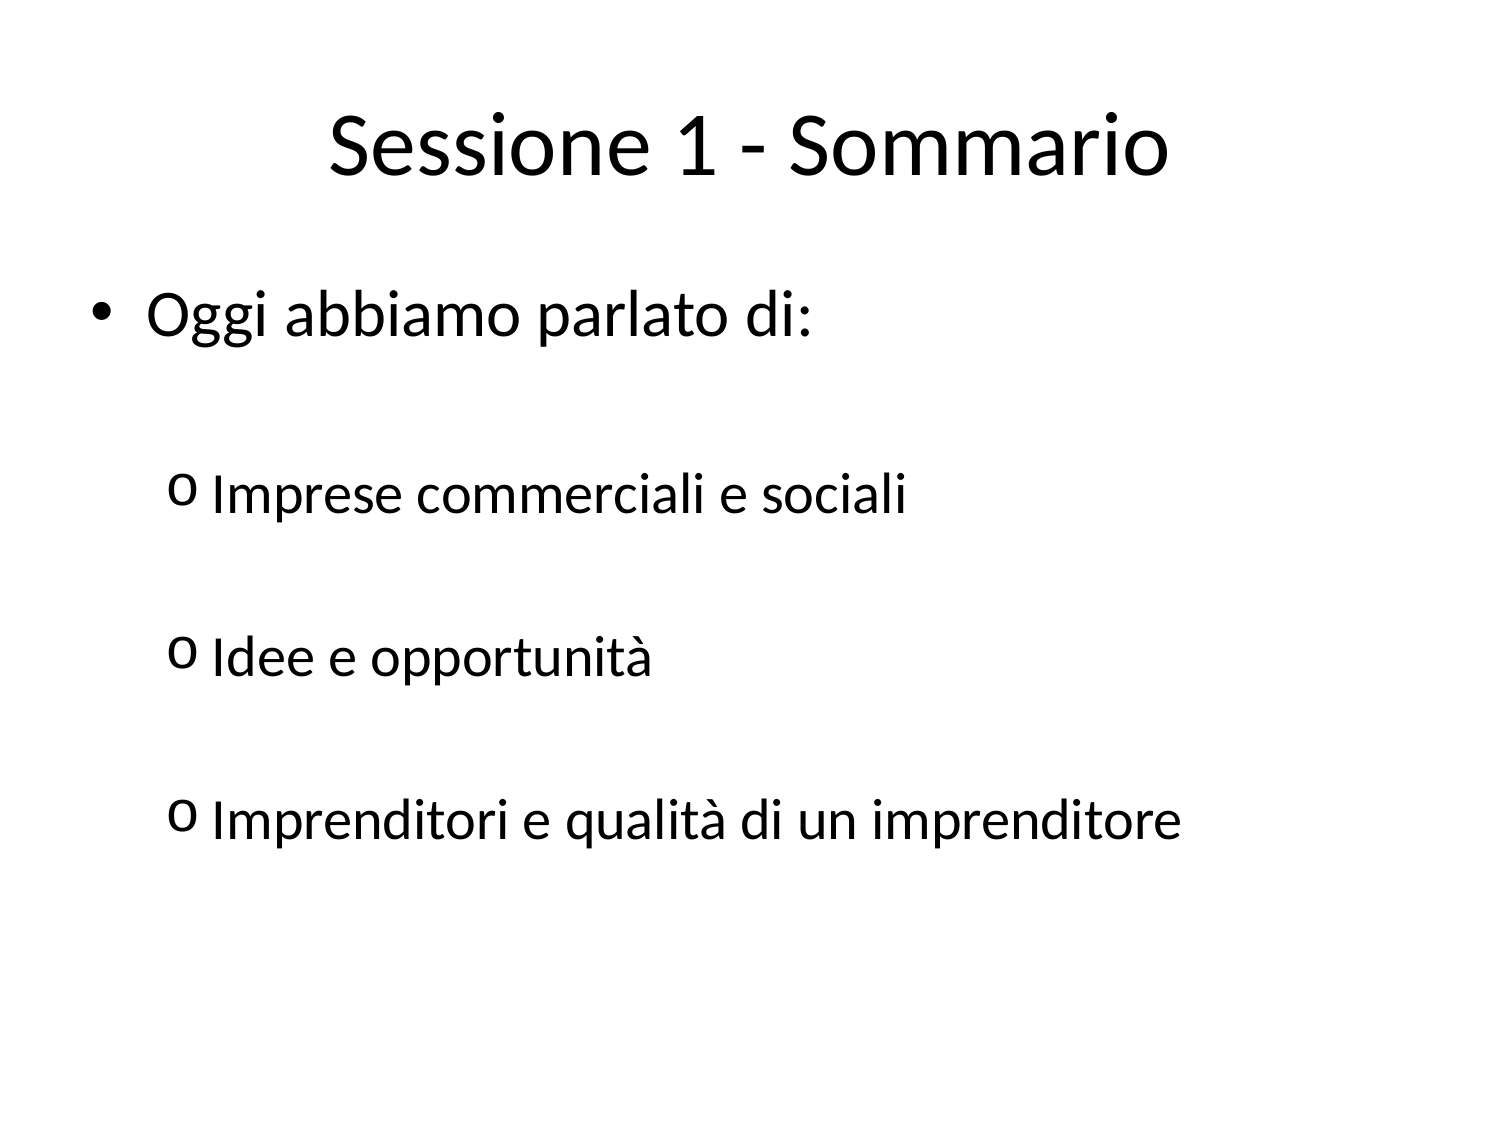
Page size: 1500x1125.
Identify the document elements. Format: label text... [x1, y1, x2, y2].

list Oggi abbiamo parlato di: Imprese commerciali e sociali Idee e opportunità Imprenditori e qualità di un imprenditore [75, 262, 1425, 1005]
title Sessione 1 - Sommario [75, 45, 1425, 233]
